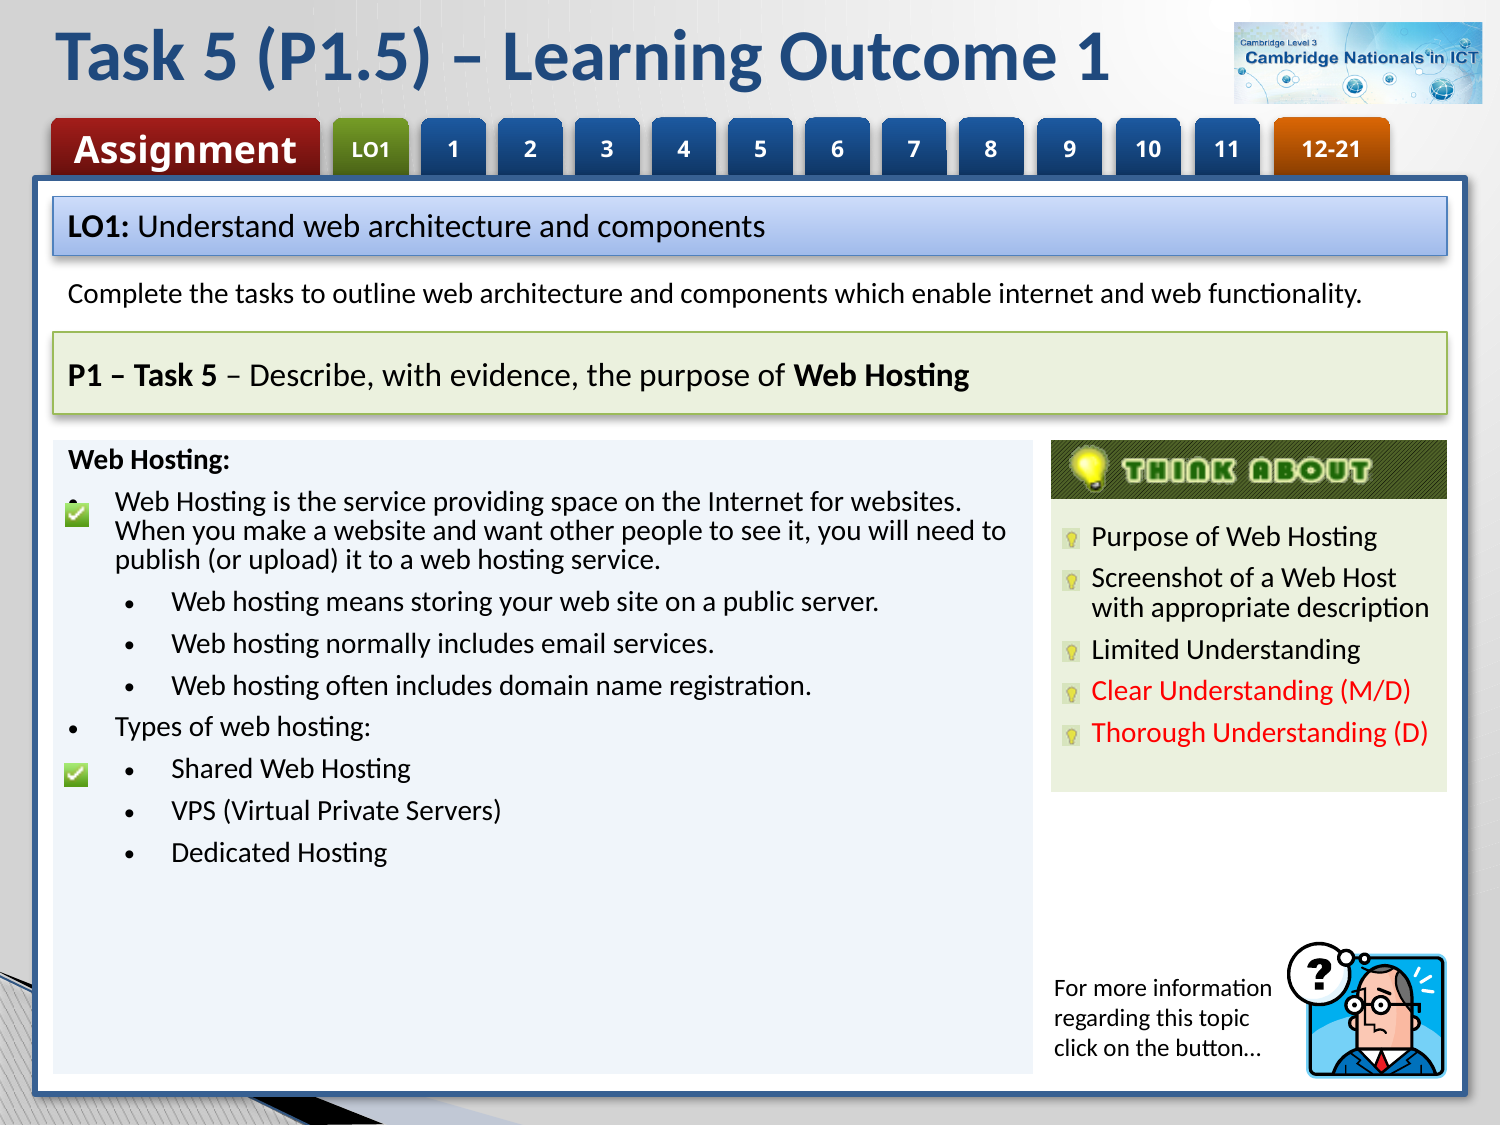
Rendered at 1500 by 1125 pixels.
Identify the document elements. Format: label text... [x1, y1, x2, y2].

text_box Complete the tasks to outline web architecture and components which enable internet and web functionality. [53, 267, 1447, 317]
picture [1062, 528, 1080, 549]
text_box P1 – Task 5 – Describe, with evidence, the purpose of Web Hosting [52, 331, 1448, 415]
picture [1062, 641, 1080, 662]
picture [1068, 442, 1377, 498]
picture [281, 1114, 303, 1125]
picture [1062, 570, 1080, 591]
text_box For more information regarding this topic click on the button… [1039, 964, 1280, 1069]
picture [64, 763, 88, 788]
picture [1062, 683, 1080, 704]
text_box LO1: Understand web architecture and components [52, 196, 1448, 256]
picture [1391, 22, 1483, 104]
picture [65, 503, 89, 527]
table_cell Purpose of Web Hosting Screenshot of a Web Host with appropriate description Limited Understanding Clear Understanding (M/D) Thorough Understanding (D) [1051, 499, 1447, 792]
text_box [35, 178, 1465, 1094]
title Task 5 (P1.5) – Learning Outcome 1 [40, 0, 1391, 122]
picture [1062, 725, 1080, 746]
table_header [1051, 440, 1447, 499]
table_header Web Hosting: Web Hosting is the service providing space on the Internet for websites. When you make a website and want other people to see it, you will need to publish (or upload) it to a web hosting service. Web hosting means storing your web site on a public server. Web hosting normally includes email services. Web hosting often includes domain name registration. Types of web hosting: Shared Web Hosting VPS (Virtual Private Servers) Dedicated Hosting [53, 440, 1033, 1074]
picture [1286, 941, 1448, 1079]
